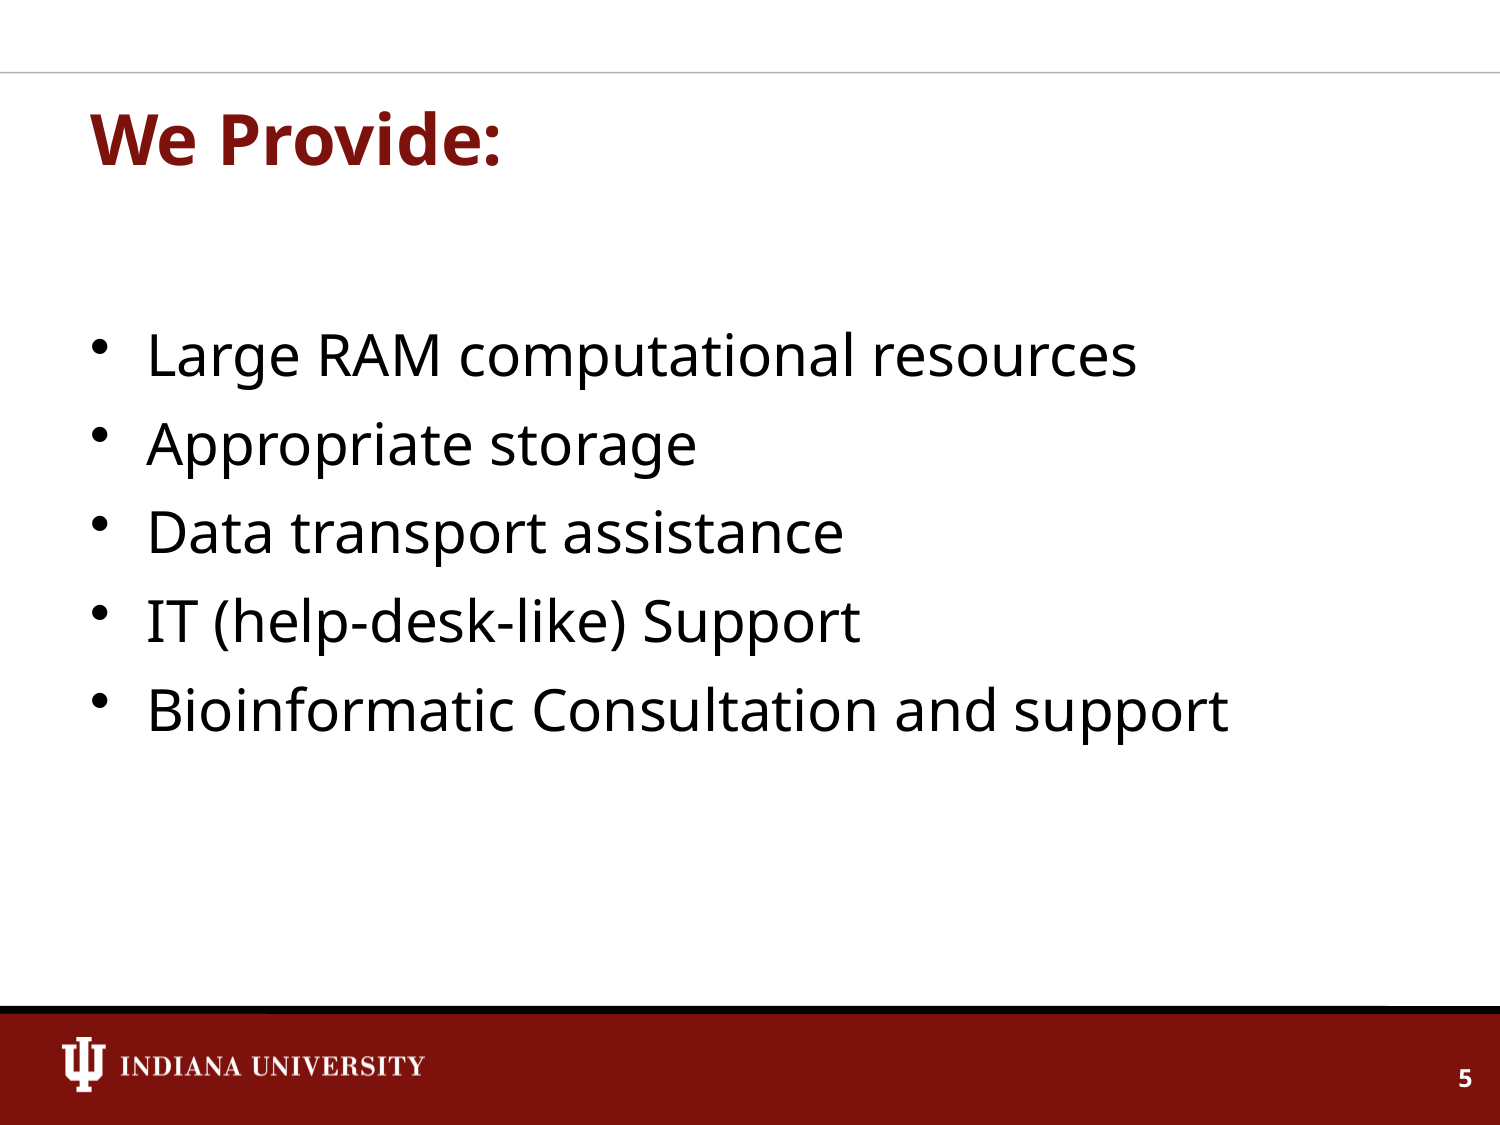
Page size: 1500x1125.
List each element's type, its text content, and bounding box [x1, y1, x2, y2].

picture [62, 1037, 425, 1098]
slide_number 5 [1137, 1050, 1488, 1110]
list Large RAM computational resources Appropriate storage Data transport assistance IT (help-desk-like) Support Bioinformatic Consultation and support [75, 303, 1417, 967]
title We Provide: [75, 87, 1417, 275]
